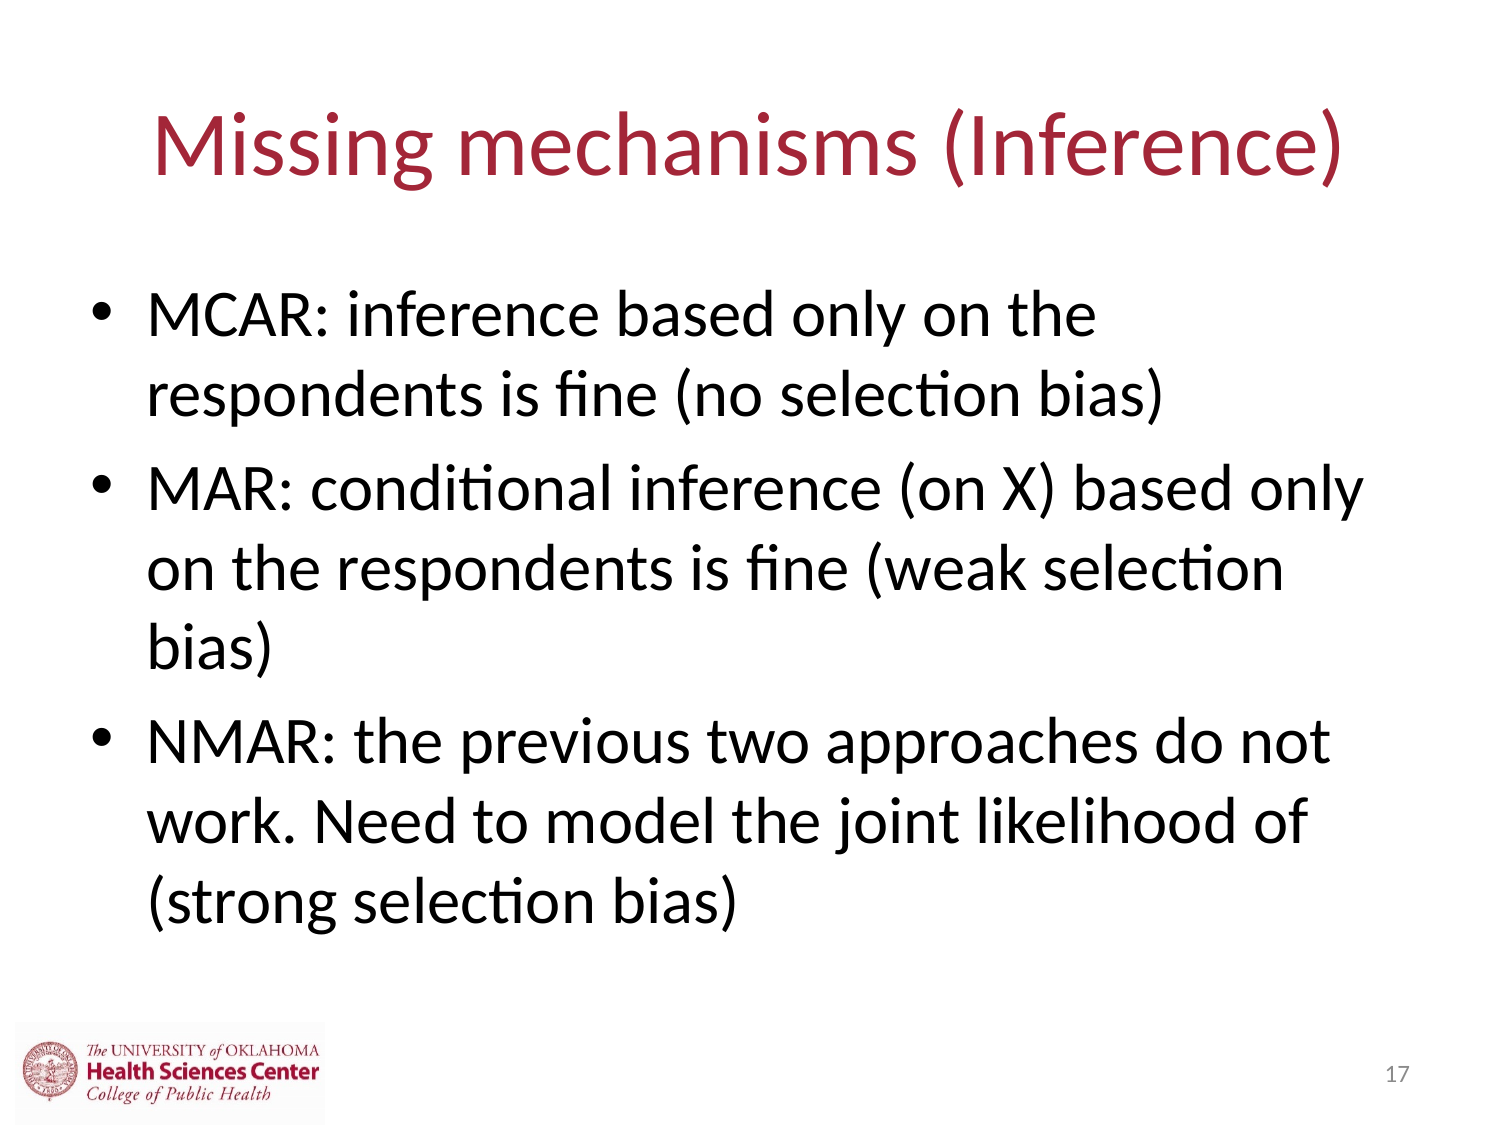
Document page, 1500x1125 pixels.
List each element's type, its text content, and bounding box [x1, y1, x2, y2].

picture [15, 1022, 325, 1125]
slide_number 17 [1074, 1042, 1425, 1103]
title Missing mechanisms (Inference) [75, 45, 1425, 233]
